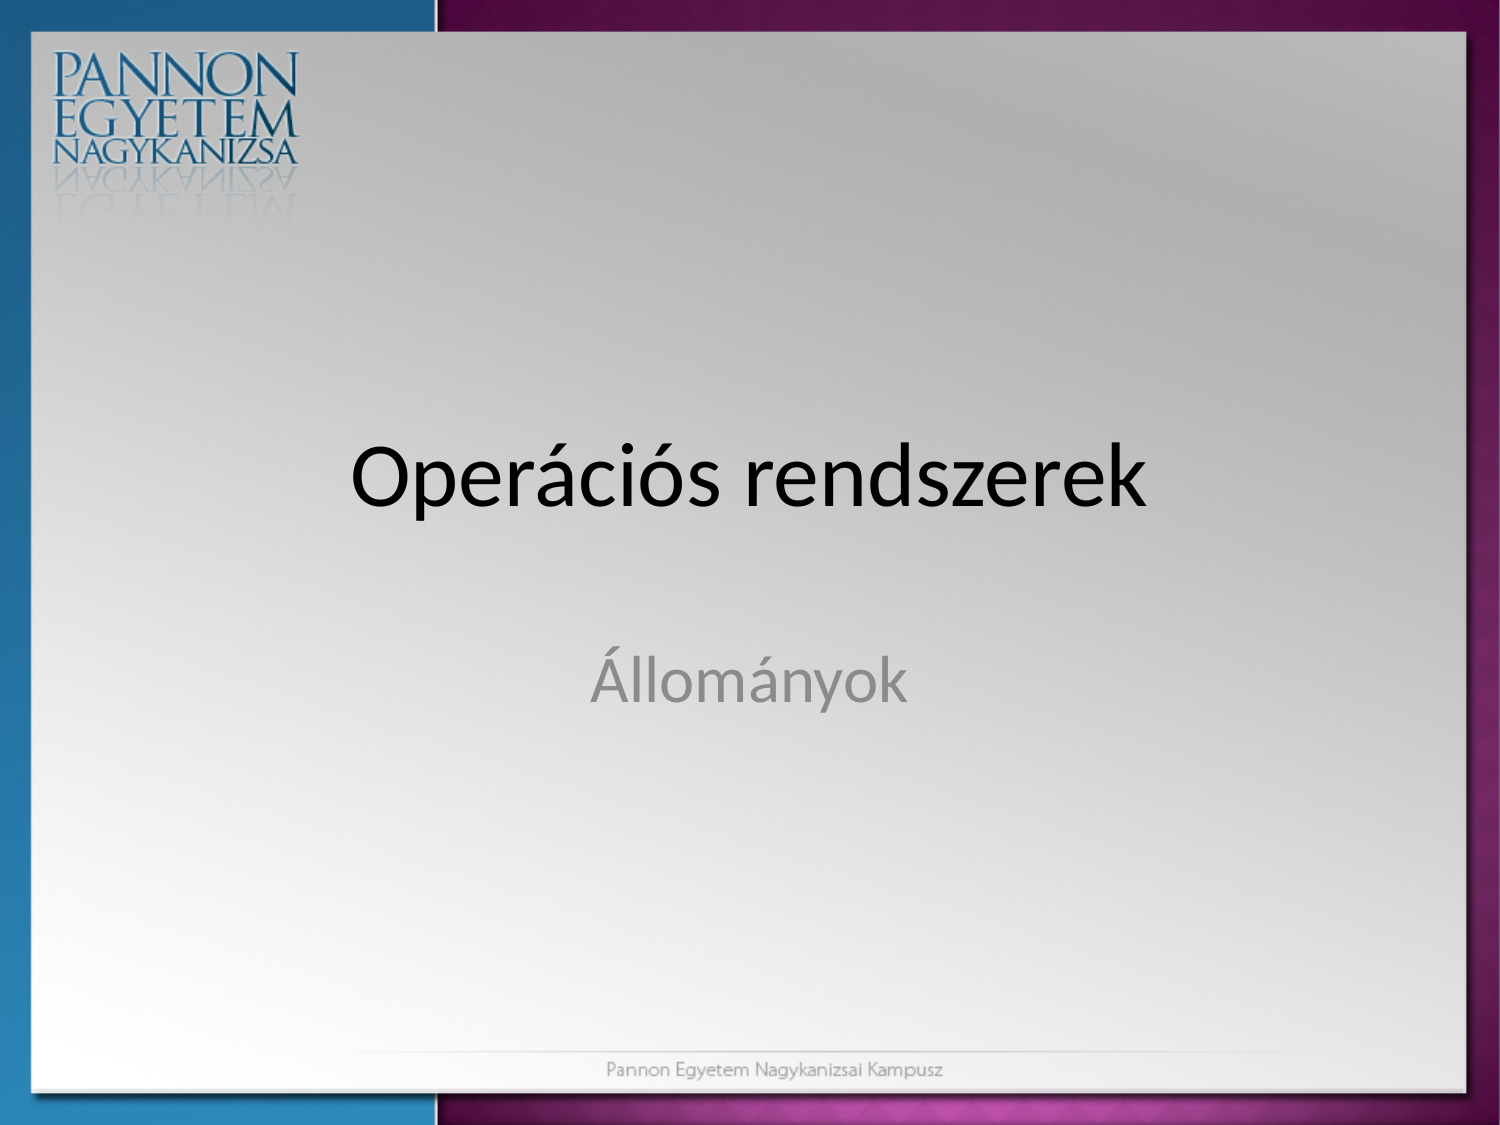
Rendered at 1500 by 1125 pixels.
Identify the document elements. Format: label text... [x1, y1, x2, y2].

title Operációs rendszerek [112, 349, 1388, 591]
subtitle Állományok [225, 637, 1275, 925]
picture [0, 0, 1500, 1125]
